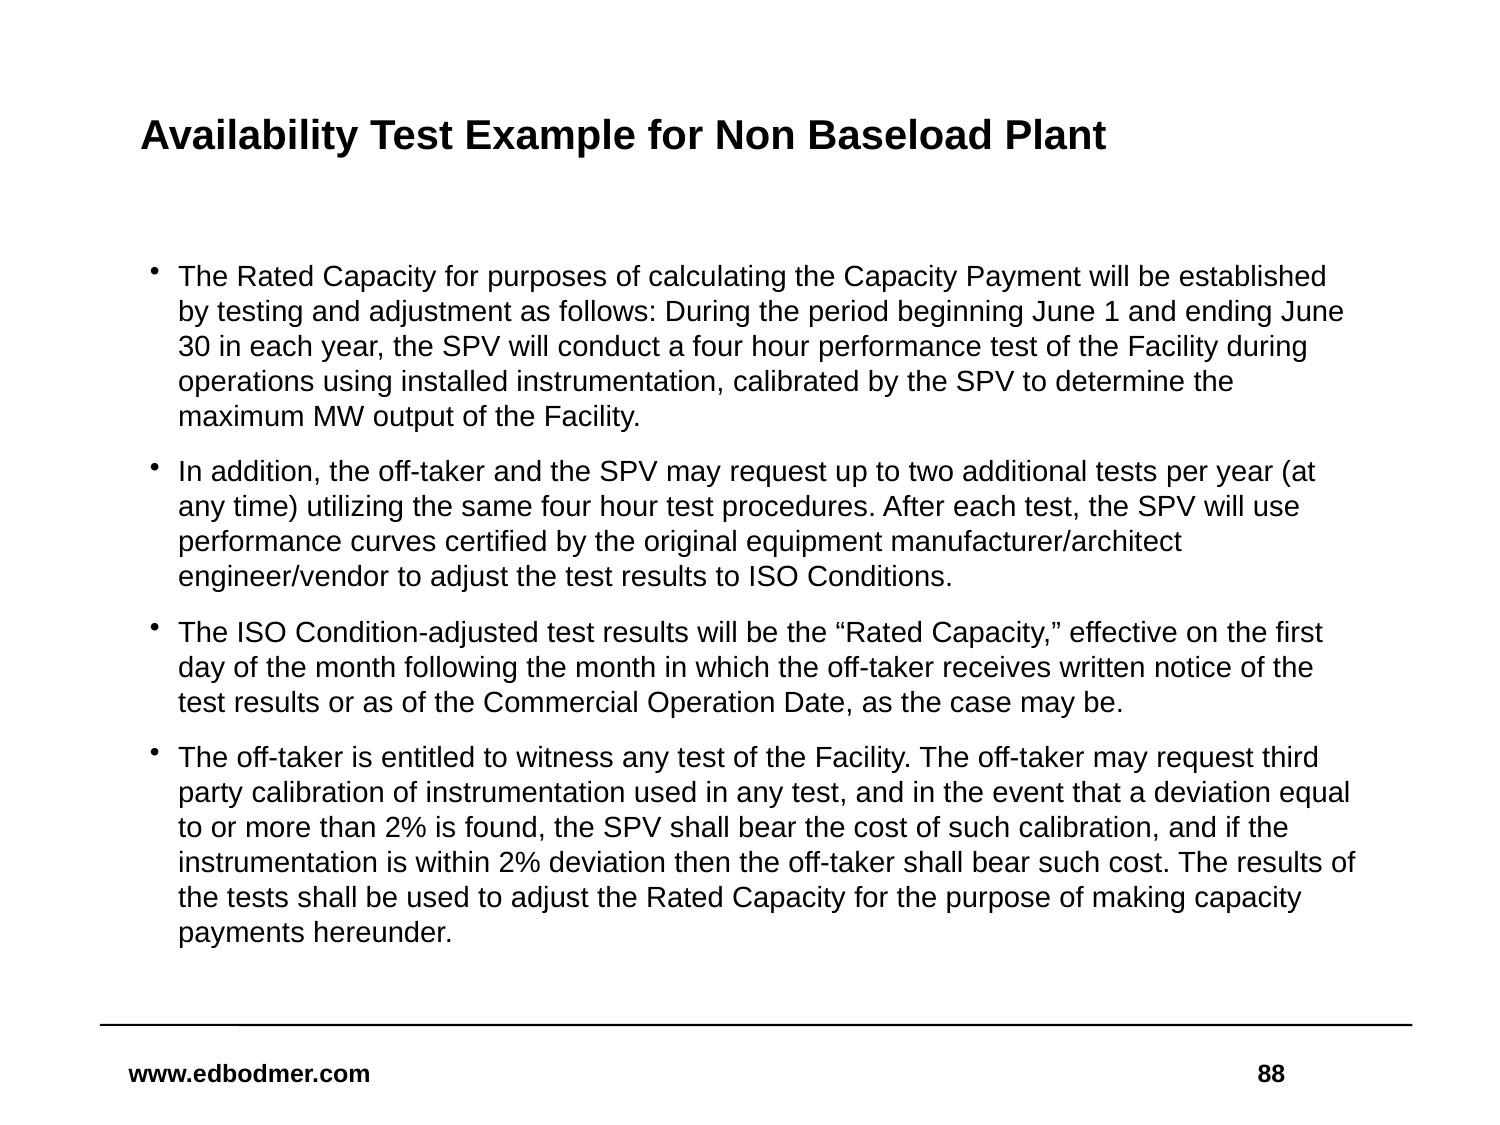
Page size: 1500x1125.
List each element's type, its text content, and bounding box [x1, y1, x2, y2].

list The Rated Capacity for purposes of calculating the Capacity Payment will be established by testing and adjustment as follows: During the period beginning June 1 and ending June 30 in each year, the SPV will conduct a four hour performance test of the Facility during operations using installed instrumentation, calibrated by the SPV to determine the maximum MW output of the Facility. In addition, the off-taker and the SPV may request up to two additional tests per year (at any time) utilizing the same four hour test procedures. After each test, the SPV will use performance curves certified by the original equipment manufacturer/architect engineer/vendor to adjust the test results to ISO Conditions. The ISO Condition-adjusted test results will be the “Rated Capacity,” effective on the first day of the month following the month in which the off-taker receives written notice of the test results or as of the Commercial Operation Date, as the case may be. The off-taker is entitled to witness any test of the Facility. The off-taker may request third party calibration of instrumentation used in any test, and in the event that a deviation equal to or more than 2% is found, the SPV shall bear the cost of such calibration, and if the instrumentation is within 2% deviation then the off-taker shall bear such cost. The results of the tests shall be used to adjust the Rated Capacity for the purpose of making capacity payments hereunder. [125, 249, 1375, 1000]
title Availability Test Example for Non Baseload Plant [125, 99, 1288, 225]
